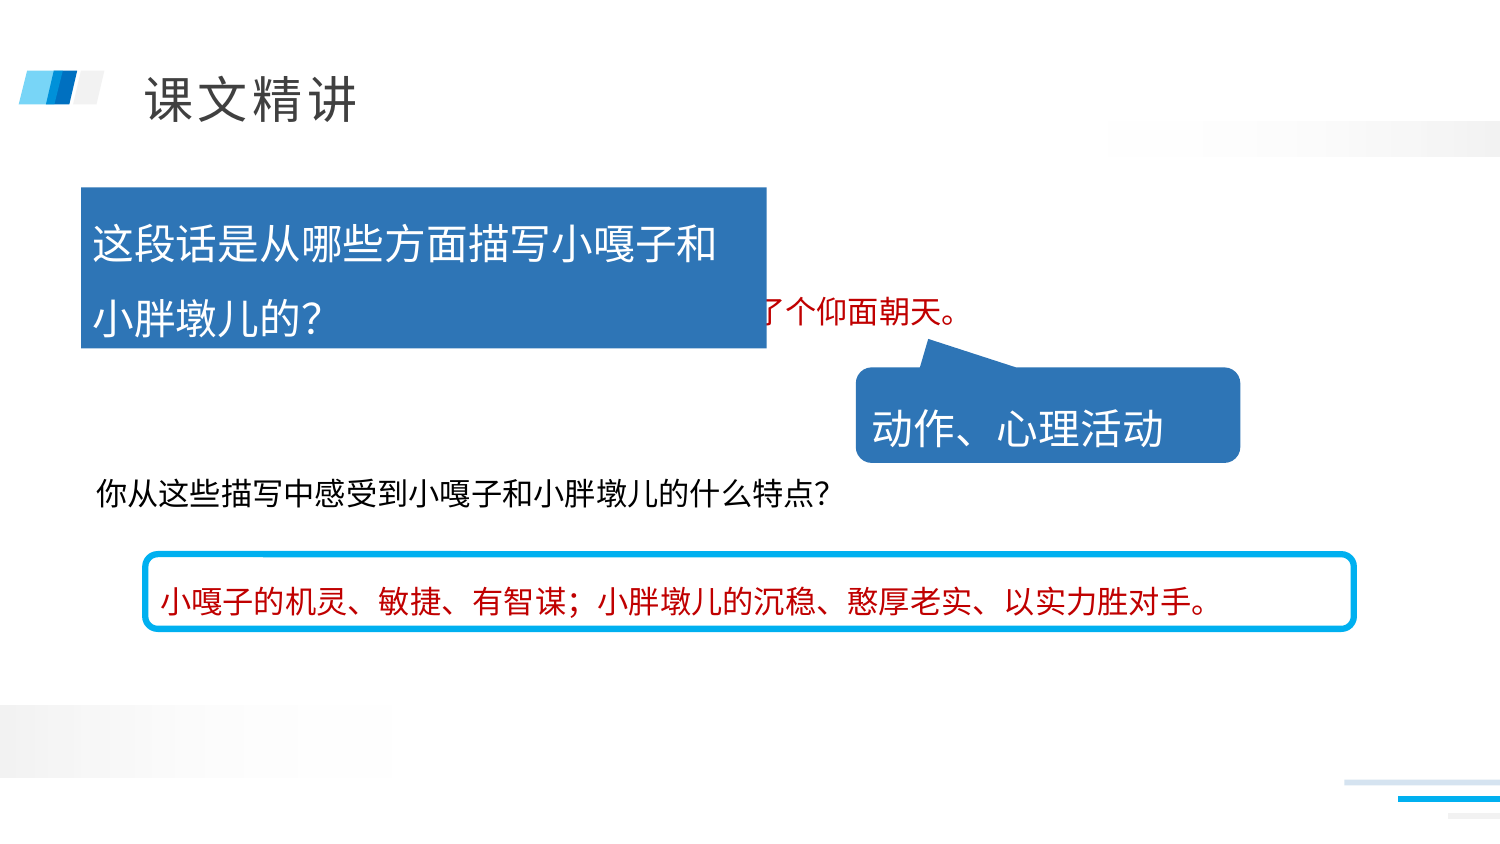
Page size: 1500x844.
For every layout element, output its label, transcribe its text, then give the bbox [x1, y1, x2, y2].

text_box 动作、心理活动 [855, 338, 1241, 463]
text_box 这段话是从哪些方面描写小嘎子和小胖墩儿的？ [81, 187, 767, 349]
text_box 你从这些描写中感受到小嘎子和小胖墩儿的什么特点？ [84, 468, 858, 518]
text_box 两个人走马灯似的转了三四圈……小嘎子摔了个仰面朝天。 [767, 286, 985, 336]
text_box 小嘎子的机灵、敏捷、有智谋；小胖墩儿的沉稳、憨厚老实、以实力胜对手。 [145, 554, 1354, 629]
